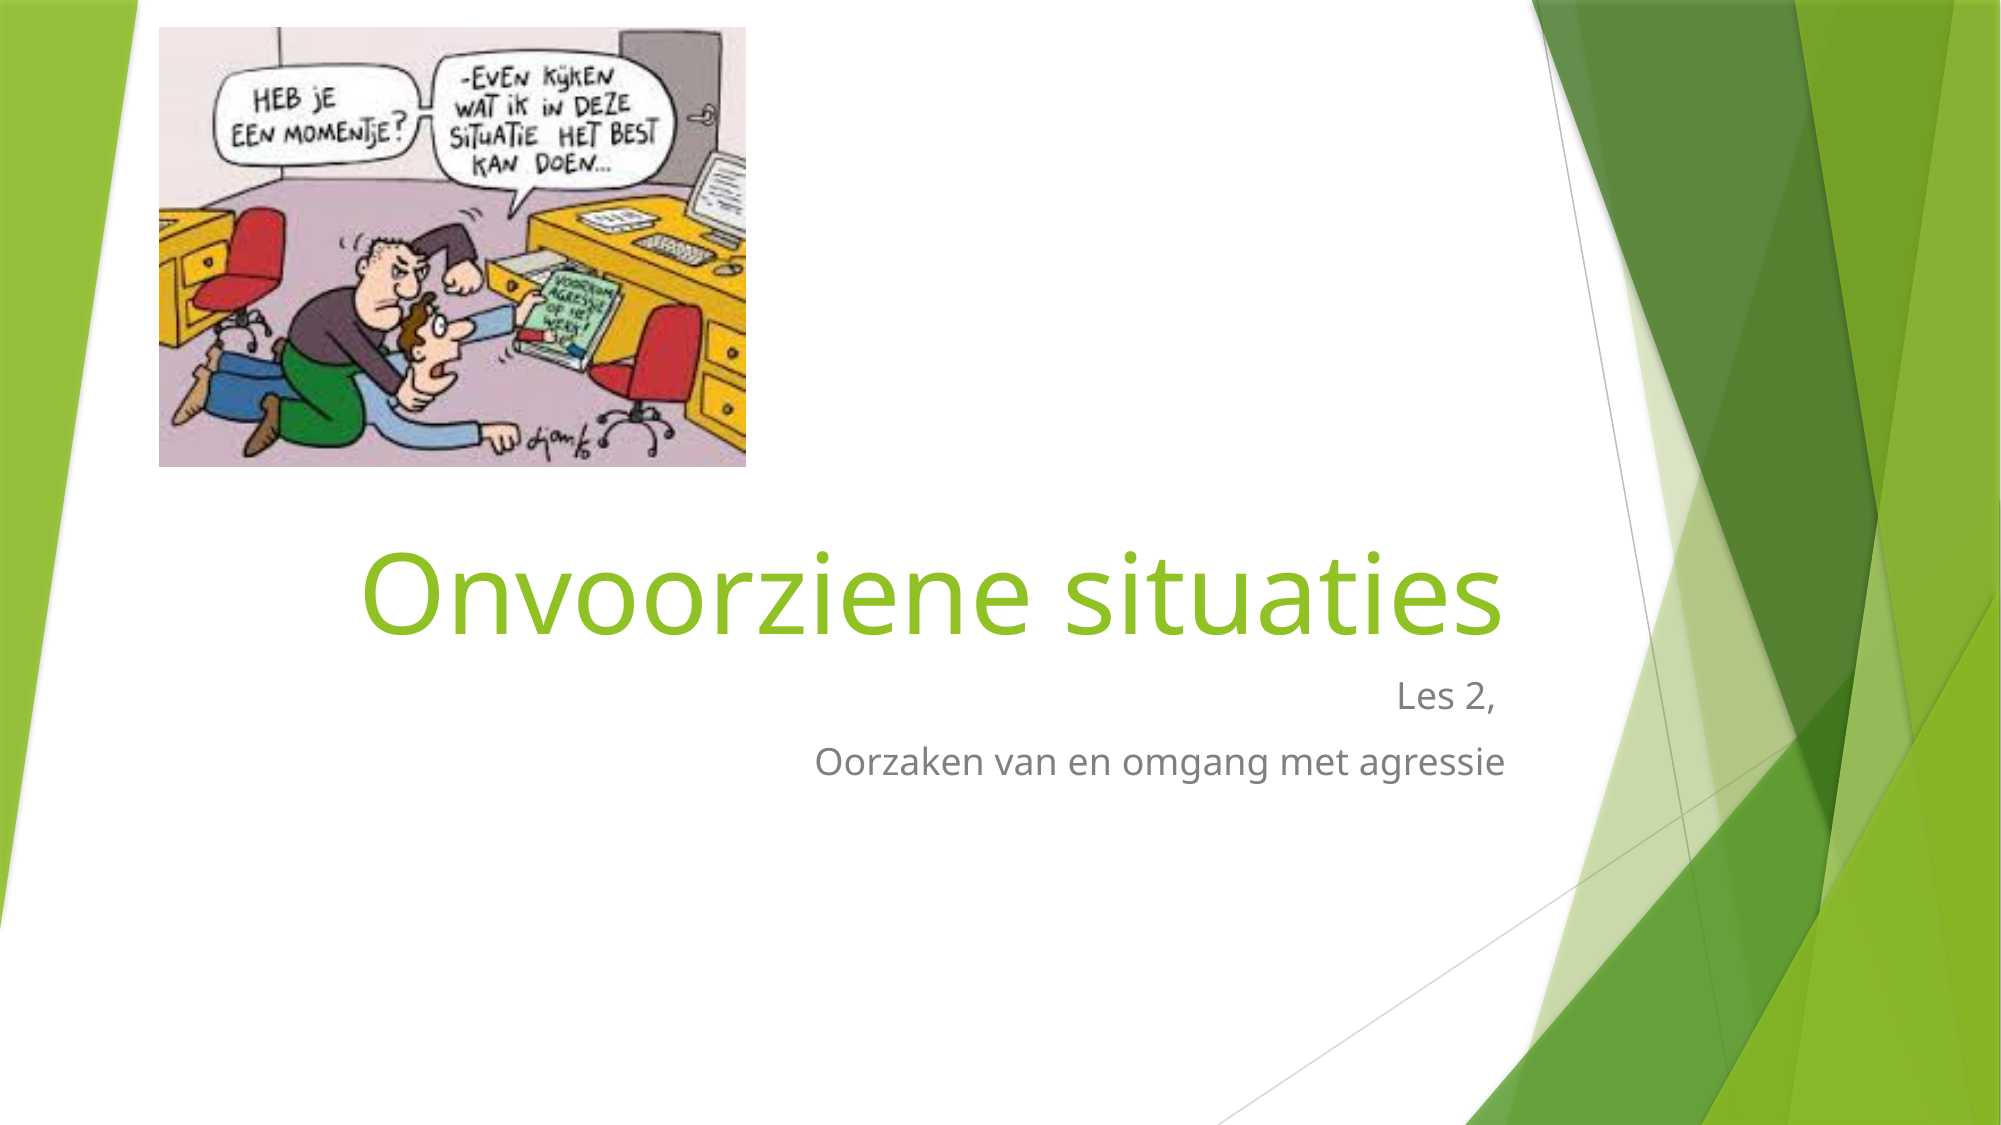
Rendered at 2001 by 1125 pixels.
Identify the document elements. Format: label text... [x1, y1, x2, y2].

title Onvoorziene situaties [247, 394, 1522, 664]
picture [158, 27, 746, 467]
subtitle Les 2, Oorzaken van en omgang met agressie [247, 664, 1522, 845]
